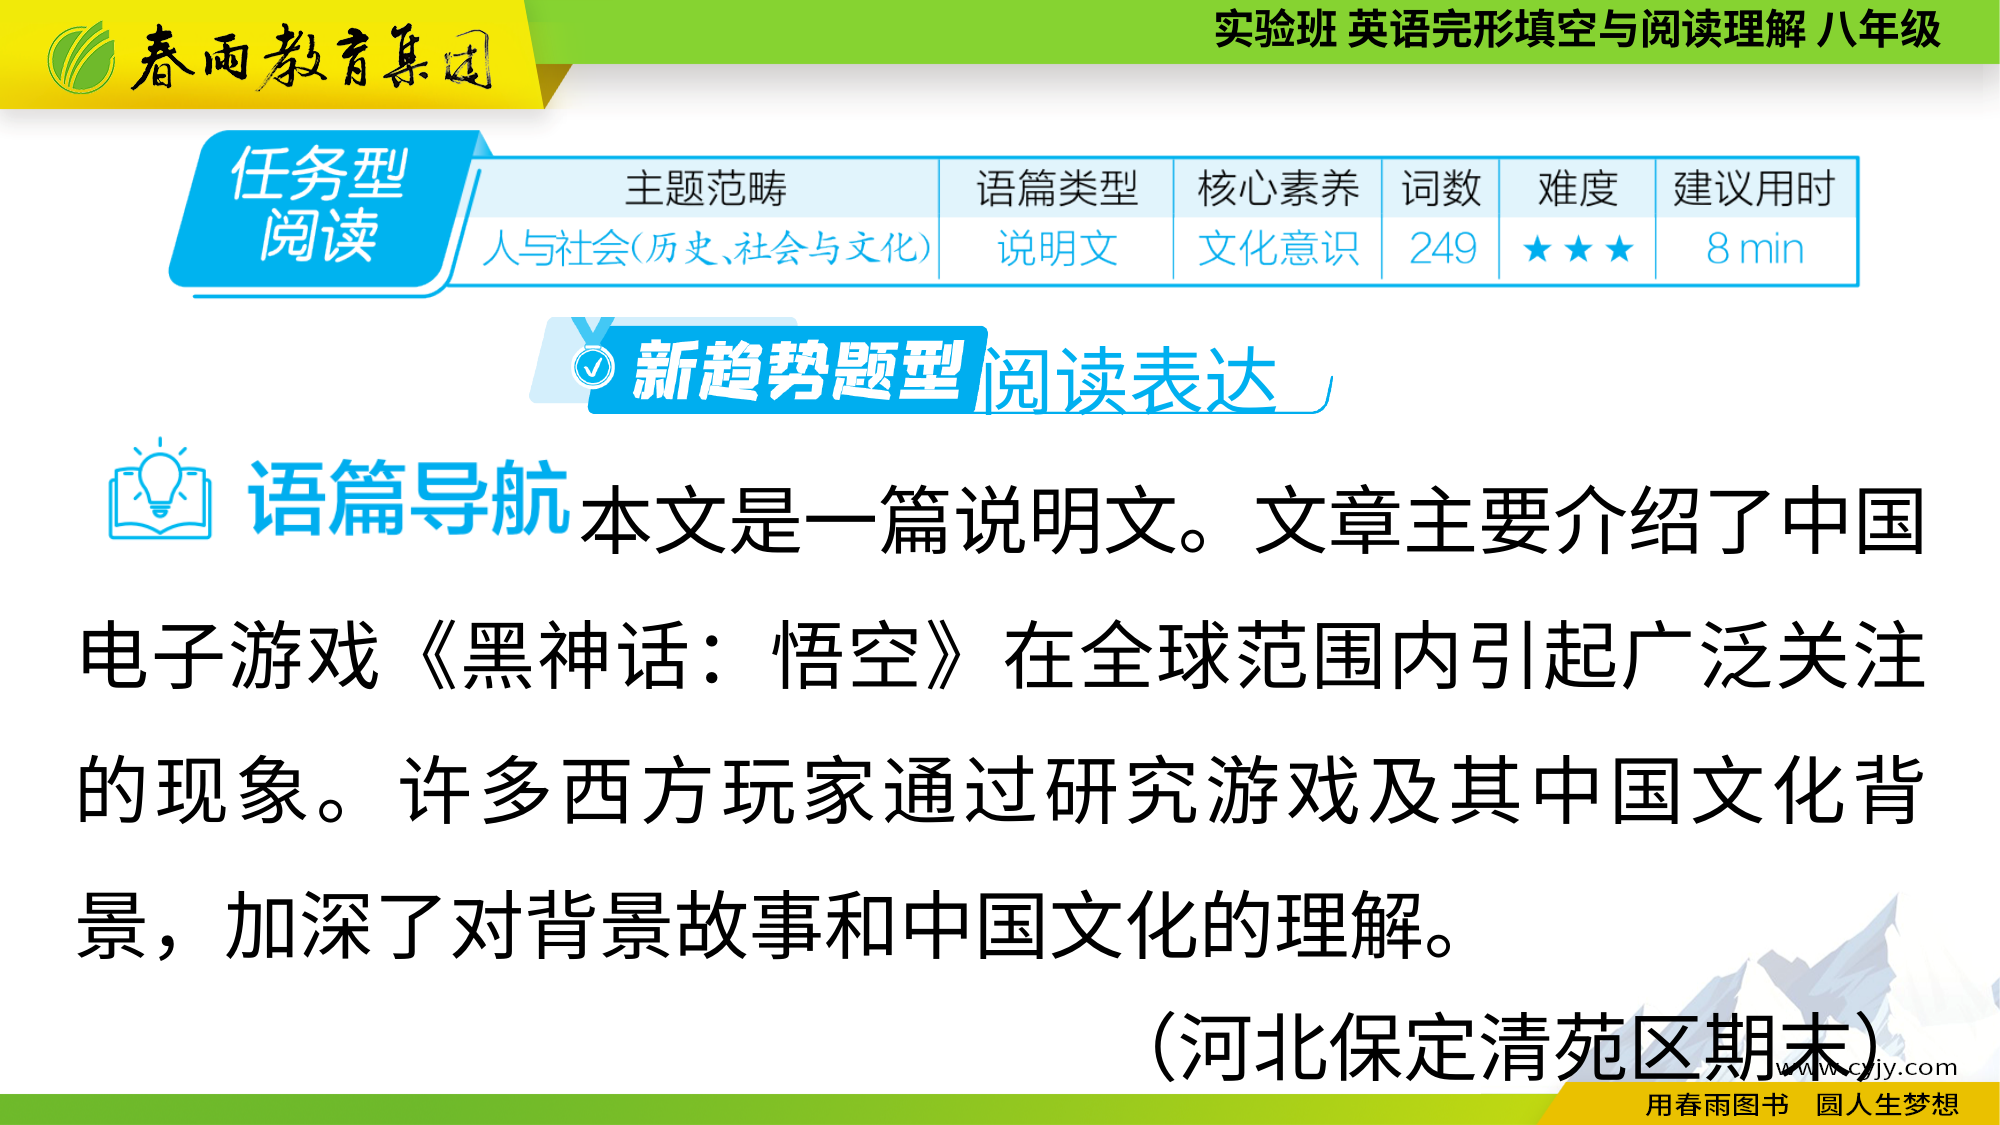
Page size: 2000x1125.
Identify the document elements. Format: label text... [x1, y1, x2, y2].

text_box 阅读表达 [61, 281, 523, 420]
list （河北保定清苑区期末） [59, 976, 1944, 1083]
picture [0, 0, 2000, 1125]
text_box 本文是一篇说明文。文章主要介绍了中国电子游戏《黑神话：悟空》在全球范围内引起广泛关注的现象。许多西方玩家通过研究游戏及其中国文化背景，加深了对背景故事和中国文化的理解。 [59, 420, 1944, 976]
text_box 阅读表达 [1336, 281, 1946, 432]
